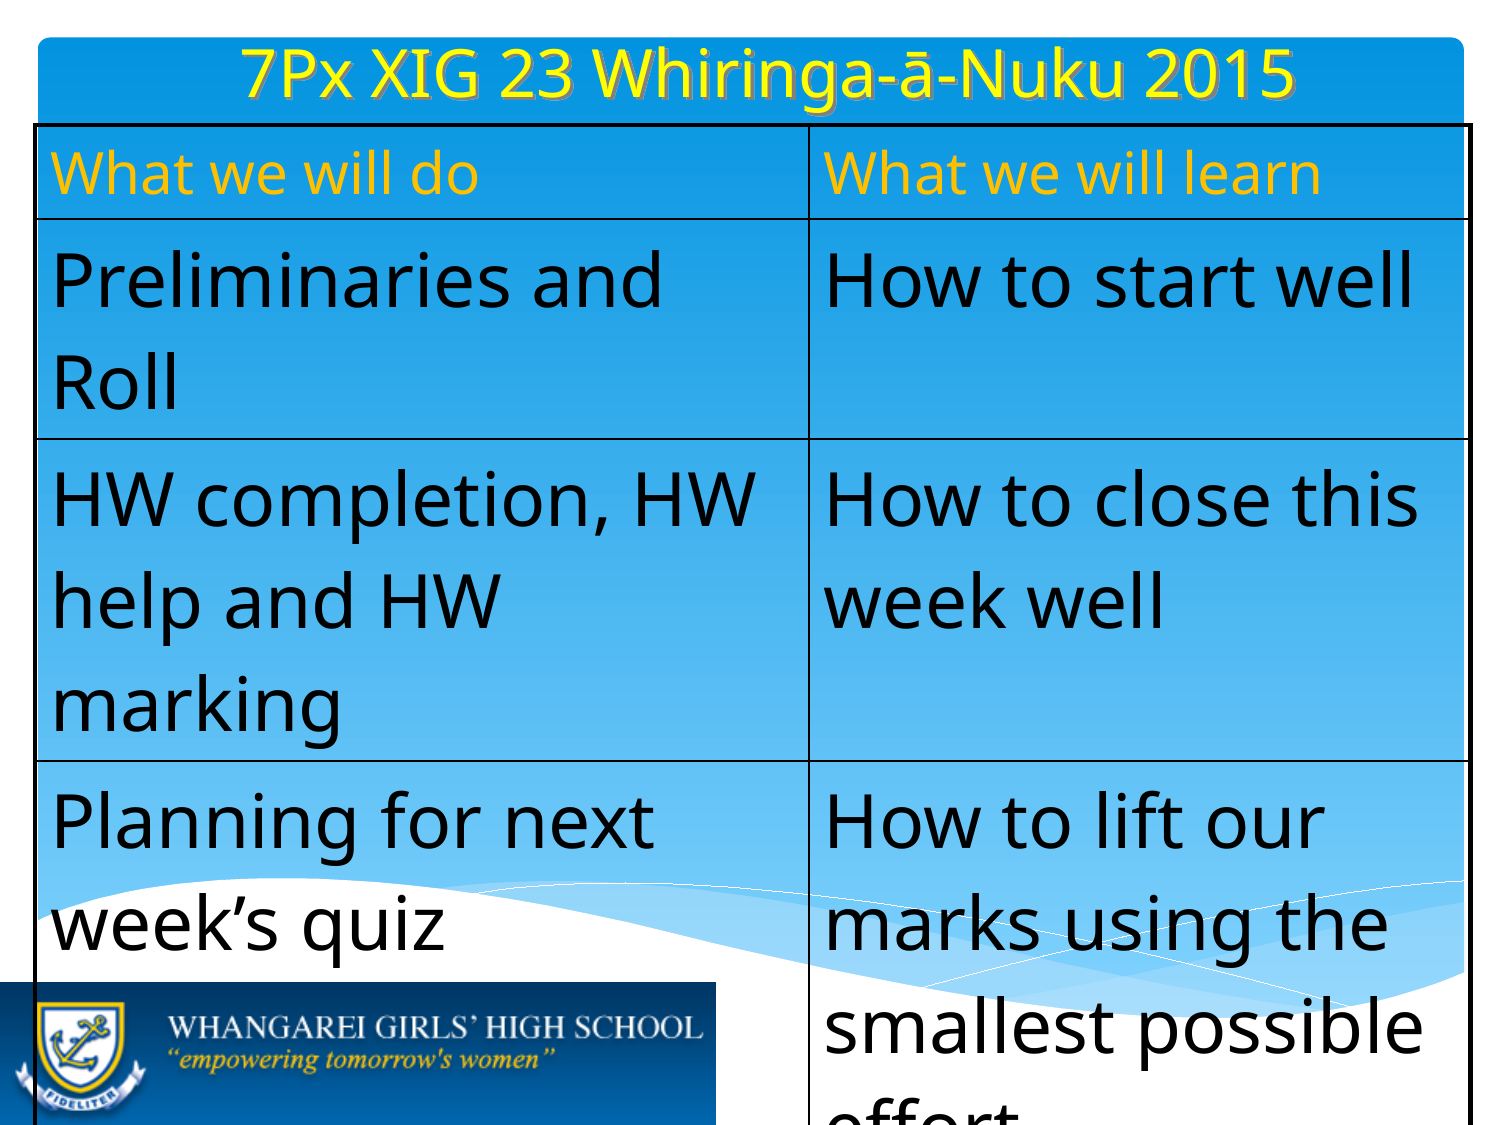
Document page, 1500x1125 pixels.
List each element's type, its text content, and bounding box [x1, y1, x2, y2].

table_cell HW completion, HW help and HW marking [37, 440, 808, 760]
text_box 7Px XIG 23 Whiringa-ā-Nuku 2015 [162, 20, 1375, 121]
picture [0, 982, 716, 1125]
table_cell How to lift our marks using the smallest possible effort [810, 762, 1468, 1125]
table_cell Preliminaries and Roll [37, 220, 808, 438]
table_cell How to start well [810, 220, 1468, 438]
table_header What we will do [37, 127, 808, 218]
table_cell How to close this week well [810, 440, 1468, 760]
table_header What we will learn [810, 127, 1468, 218]
table_cell Planning for next week’s quiz [37, 762, 808, 1125]
